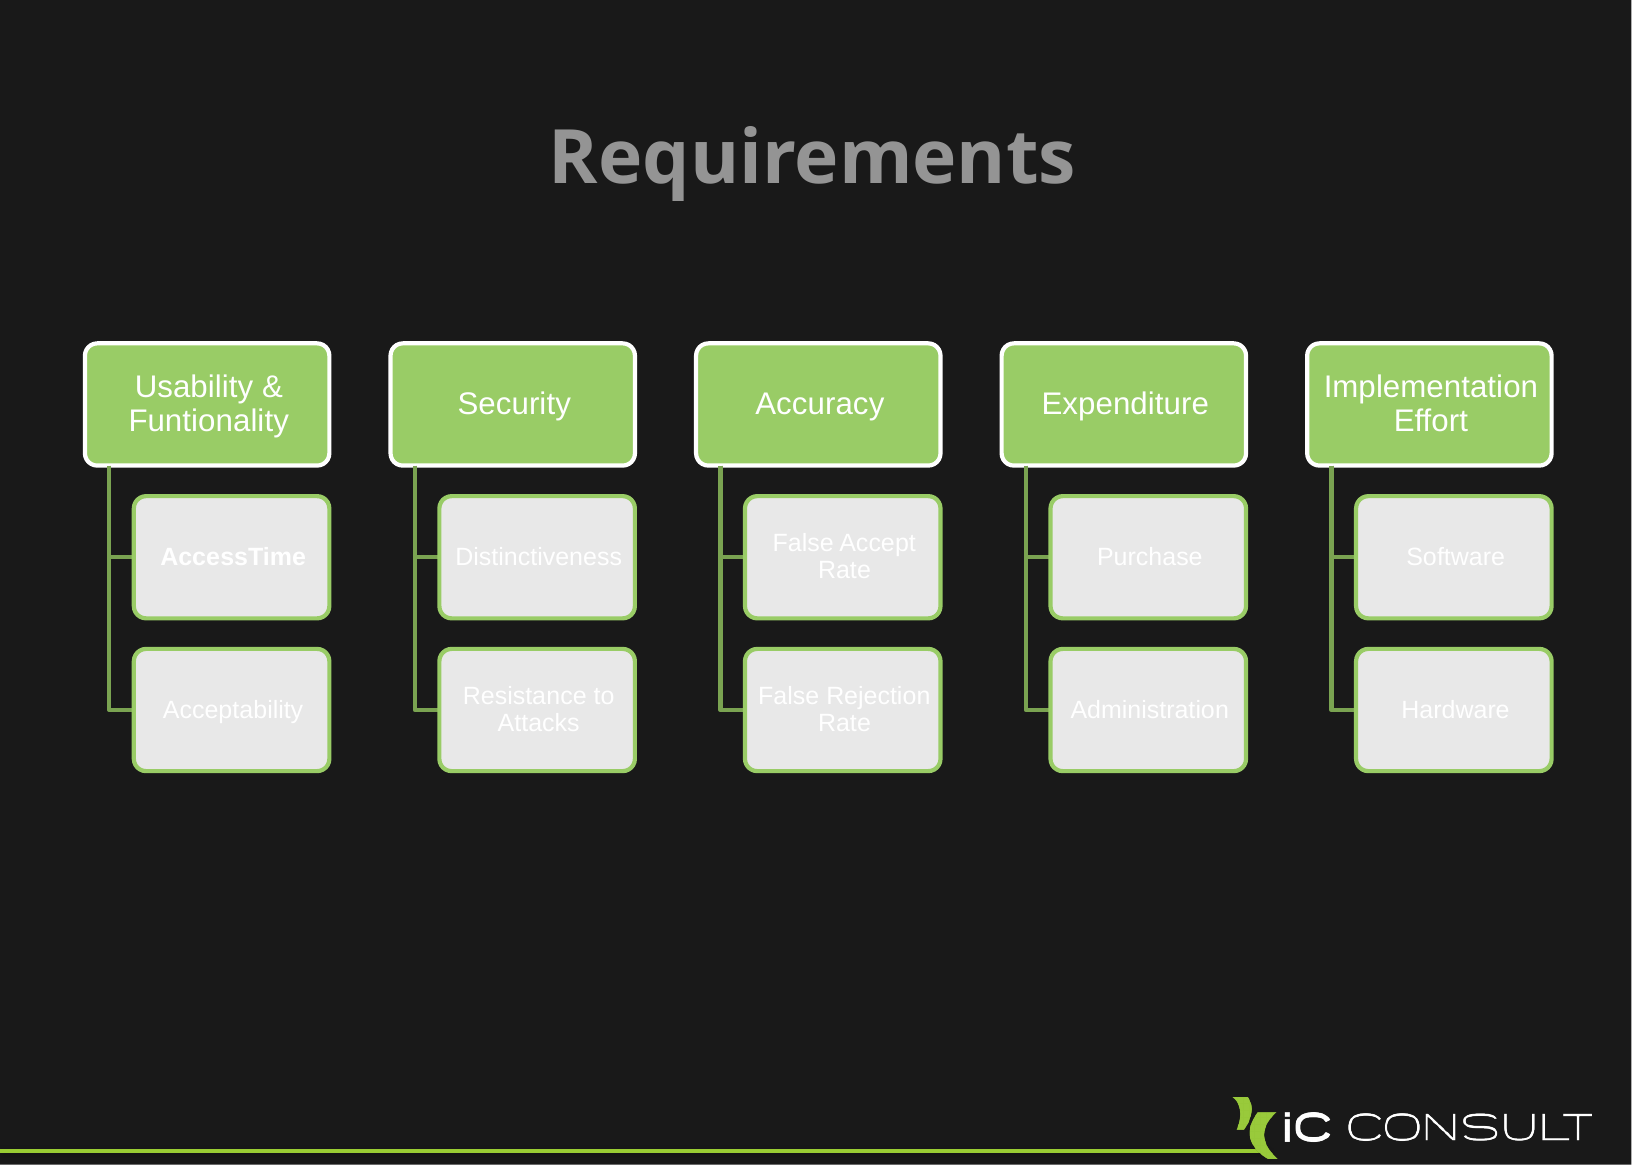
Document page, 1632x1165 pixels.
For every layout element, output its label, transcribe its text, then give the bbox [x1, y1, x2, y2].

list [83, 138, 1553, 977]
title Requirements [78, 66, 1547, 142]
